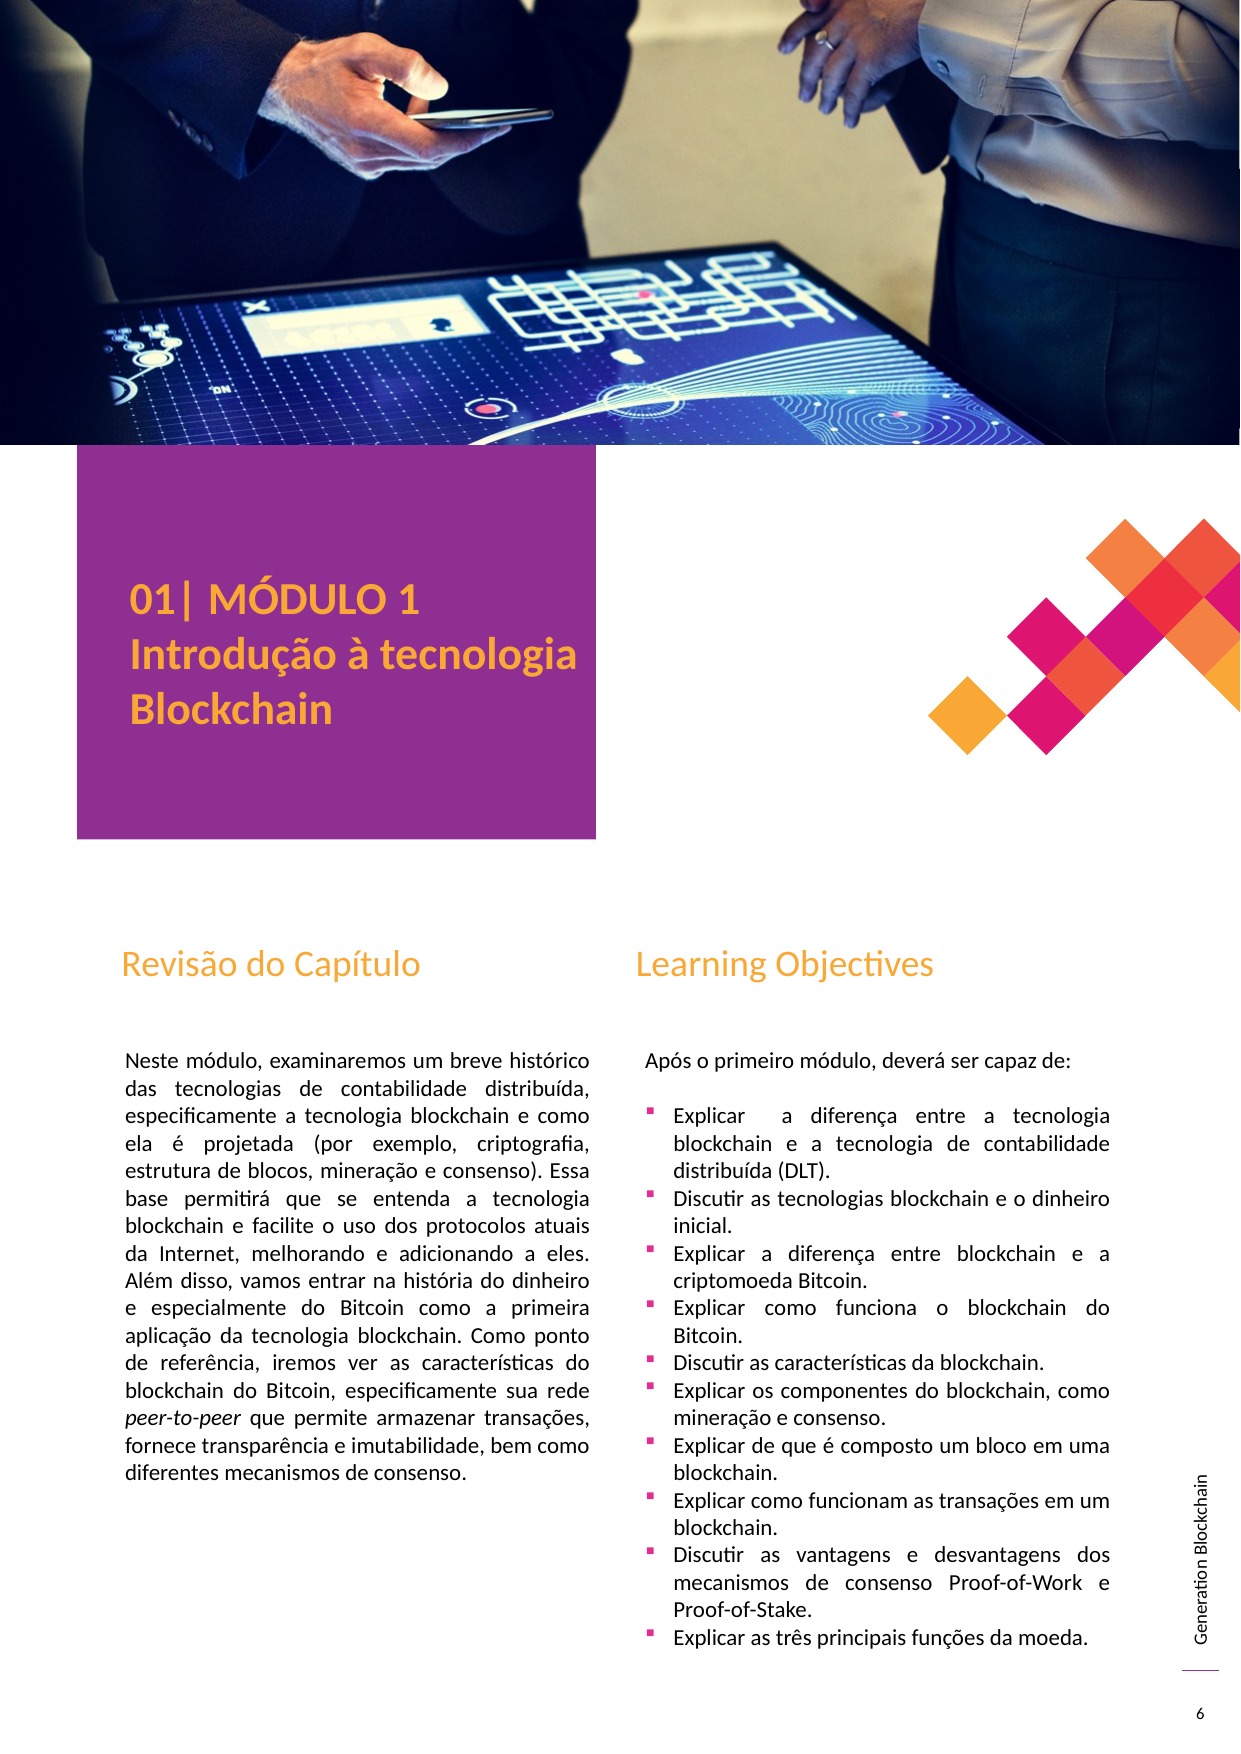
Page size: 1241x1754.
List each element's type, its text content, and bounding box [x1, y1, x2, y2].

list 01| MÓDULO 1 Introdução à tecnologia Blockchain [114, 561, 602, 849]
list Neste módulo, examinaremos um breve histórico das tecnologias de contabilidade distribuída, especificamente a tecnologia blockchain e como ela é projetada (por exemplo, criptografia, estrutura de blocos, mineração e consenso). Essa base permitirá que se entenda a tecnologia blockchain e facilite o uso dos protocolos atuais da Internet, melhorando e adicionando a eles. Além disso, vamos entrar na história do dinheiro e especialmente do Bitcoin como a primeira aplicação da tecnologia blockchain. Como ponto de referência, iremos ver as características do blockchain do Bitcoin, especificamente sua rede peer-to-peer que permite armazenar transações, fornece transparência e imutabilidade, bem como diferentes mecanismos de consenso. [110, 1038, 606, 1581]
picture [0, 0, 1241, 445]
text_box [939, 518, 1241, 756]
slide_number 6 [1169, 1674, 1231, 1751]
list Após o primeiro módulo, deverá ser capaz de: Explicar a diferença entre a tecnologia blockchain e a tecnologia de contabilidade distribuída (DLT). Discutir as tecnologias blockchain e o dinheiro inicial. Explicar a diferença entre blockchain e a criptomoeda Bitcoin. Explicar como funciona o blockchain do Bitcoin. Discutir as características da blockchain. Explicar os componentes do blockchain, como mineração e consenso. Explicar de que é composto um bloco em uma blockchain. Explicar como funcionam as transações em um blockchain. Discutir as vantagens e desvantagens dos mecanismos de consenso Proof-of-Work e Proof-of-Stake. Explicar as três principais funções da moeda. [630, 1038, 1126, 1614]
text_box Learning Objectives [621, 931, 1117, 1002]
text_box Revisão do Capítulo [106, 931, 602, 1002]
